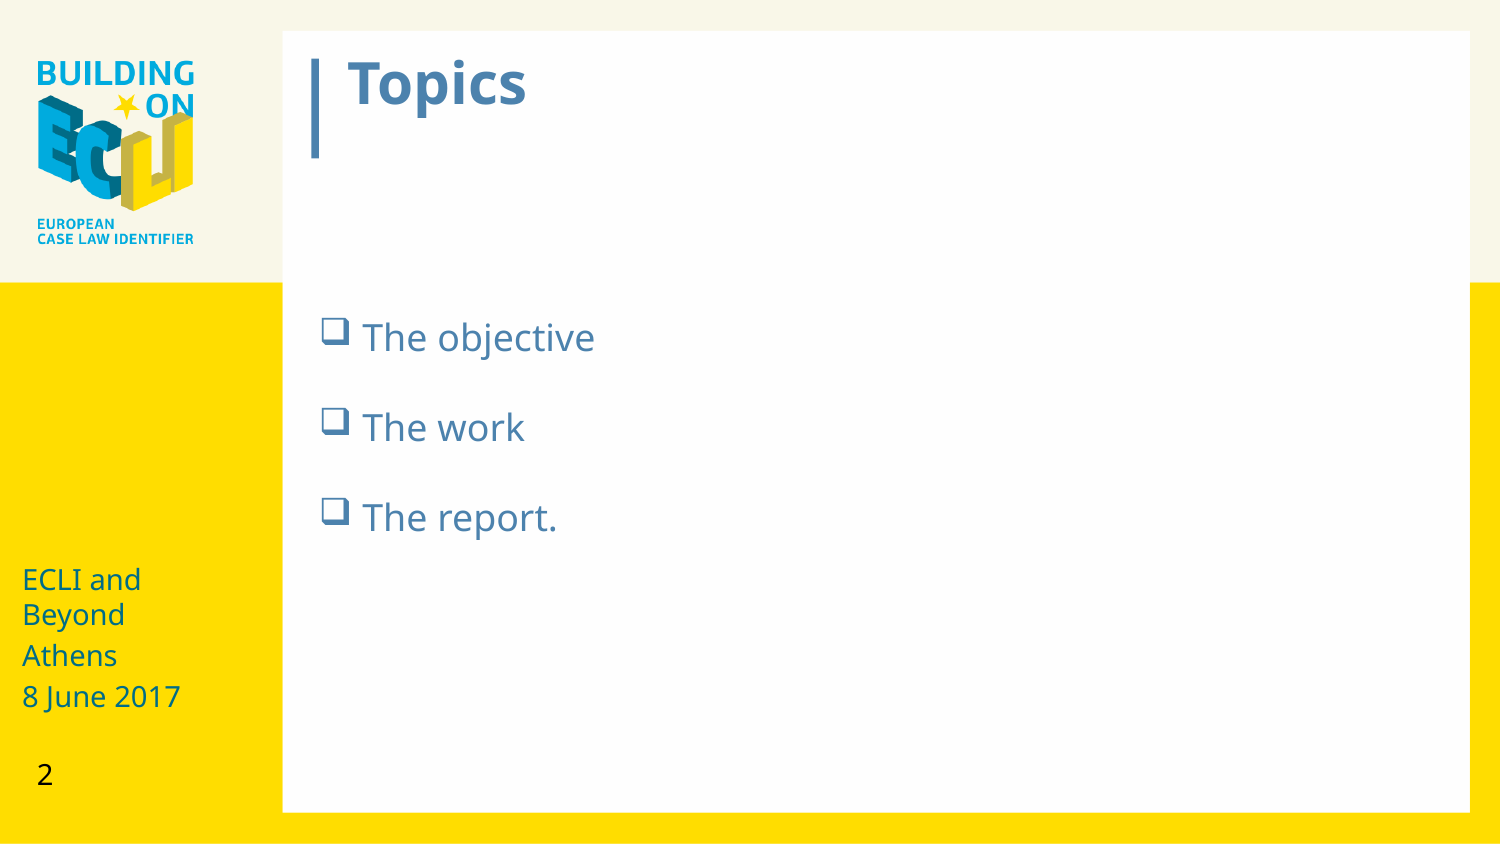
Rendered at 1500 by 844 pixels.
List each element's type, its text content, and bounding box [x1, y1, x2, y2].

picture [0, 0, 1500, 844]
text_box ECLI and Beyond Athens 8 June 2017 [22, 561, 252, 702]
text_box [347, 56, 1471, 156]
text_box 2 [22, 748, 132, 807]
text_box [311, 58, 319, 159]
text_box The objective The work The report. [318, 314, 1247, 585]
